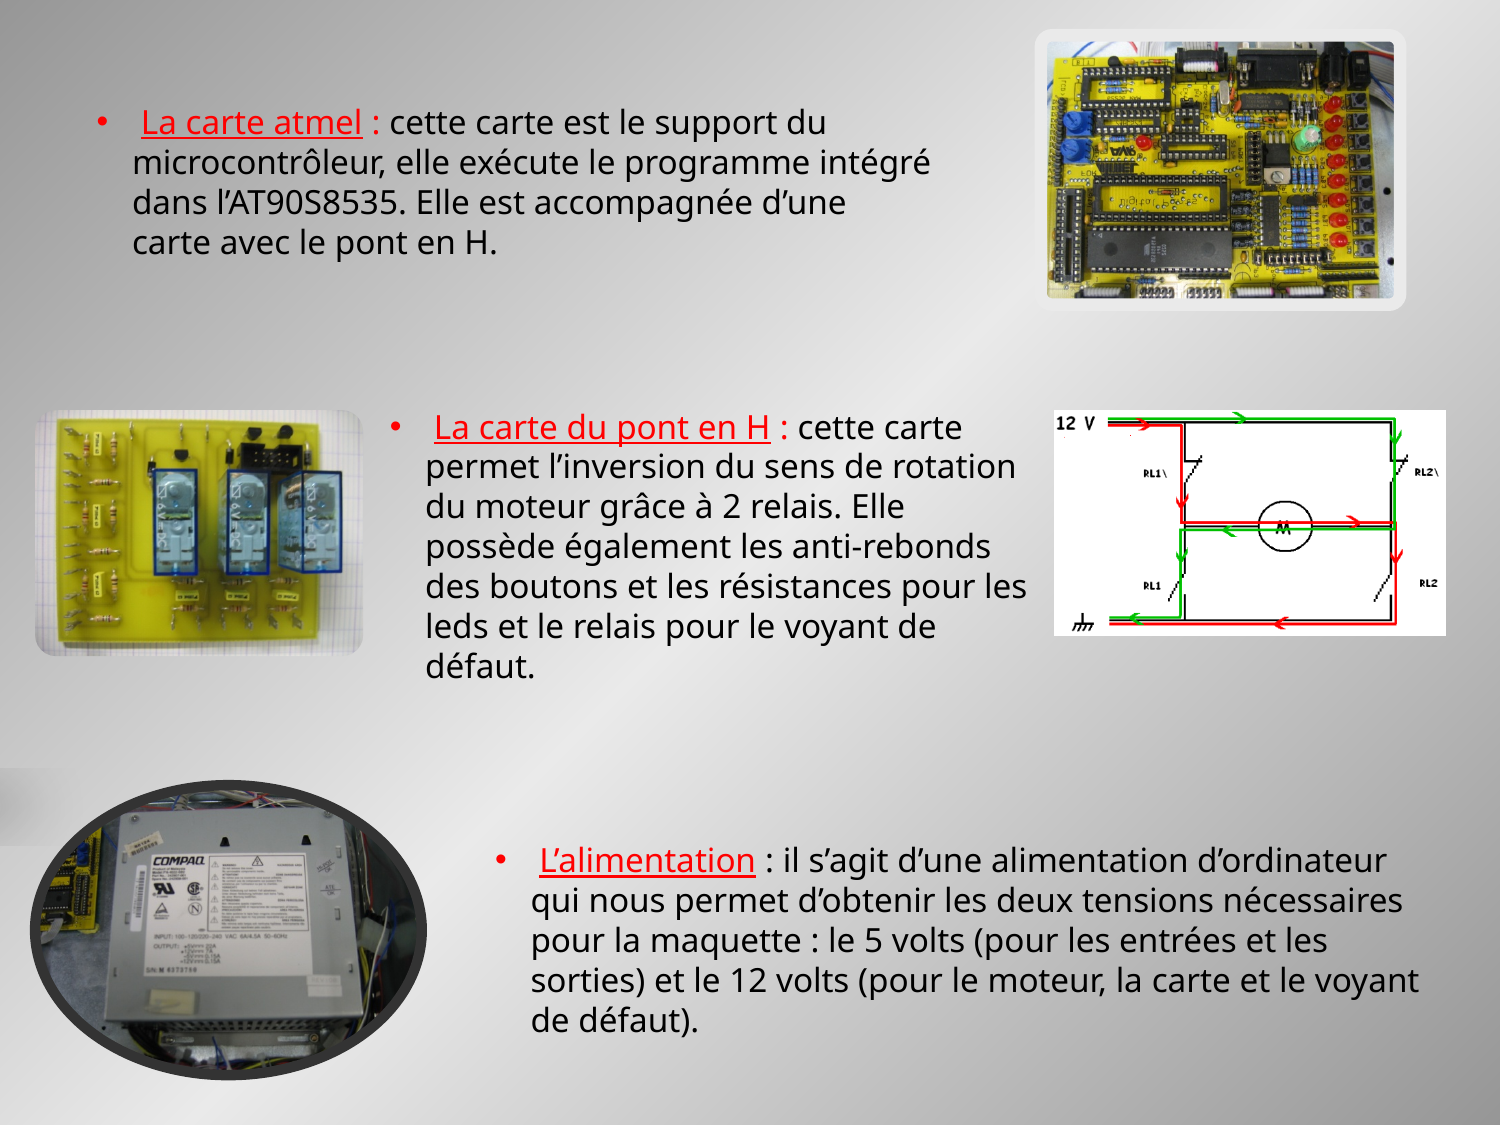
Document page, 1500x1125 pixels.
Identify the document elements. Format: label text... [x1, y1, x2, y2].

picture [34, 409, 364, 657]
picture [1040, 34, 1401, 305]
picture [1054, 409, 1446, 636]
text_box La carte atmel : cette carte est le support du microcontrôleur, elle exécute le programme intégré dans l’AT90S8535. Elle est accompagnée d’une carte avec le pont en H. [81, 93, 950, 269]
text_box L’alimentation : il s’agit d’une alimentation d’ordinateur qui nous permet d’obtenir les deux tensions nécessaires pour la maquette : le 5 volts (pour les entrées et les sorties) et le 12 volts (pour le moteur, la carte et le voyant de défaut). [480, 831, 1442, 1087]
picture [34, 784, 422, 1076]
text_box La carte du pont en H : cette carte permet l’inversion du sens de rotation du moteur grâce à 2 relais. Elle possède également les anti-rebonds des boutons et les résistances pour les leds et le relais pour le voyant de défaut. [375, 398, 1055, 753]
